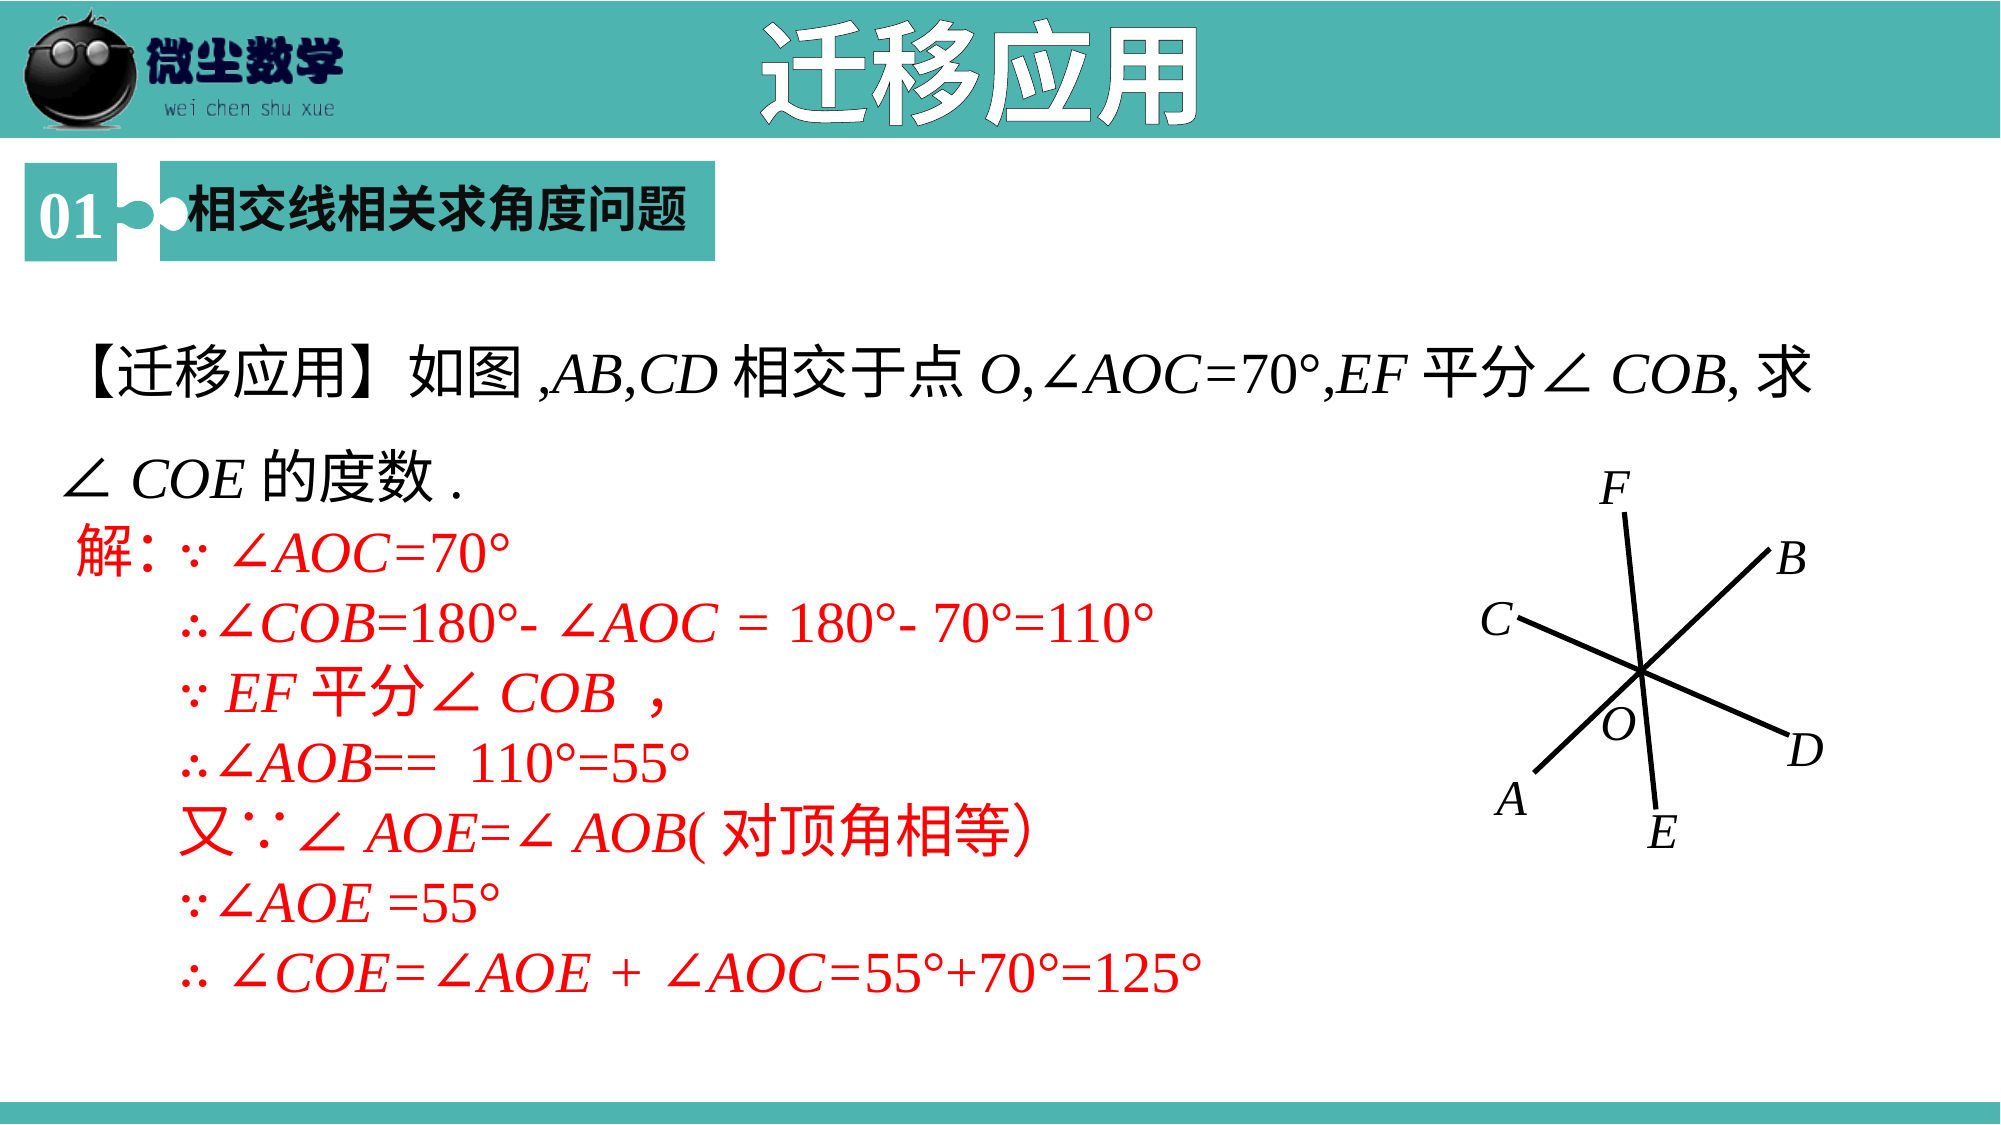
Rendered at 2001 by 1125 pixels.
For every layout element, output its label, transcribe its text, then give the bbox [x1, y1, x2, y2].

text_box 迁移应用 [742, 0, 1223, 146]
text_box 01 [24, 162, 154, 262]
text_box 相交线相关求角度问题 [160, 160, 716, 262]
text_box 【迁移应用】如图,AB,CD相交于点O,∠AOC=70°,EF平分∠COB,求∠COE的度数. [43, 293, 1977, 518]
picture [0, 1, 2001, 1124]
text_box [1463, 446, 1840, 867]
text_box 解： [60, 507, 235, 592]
